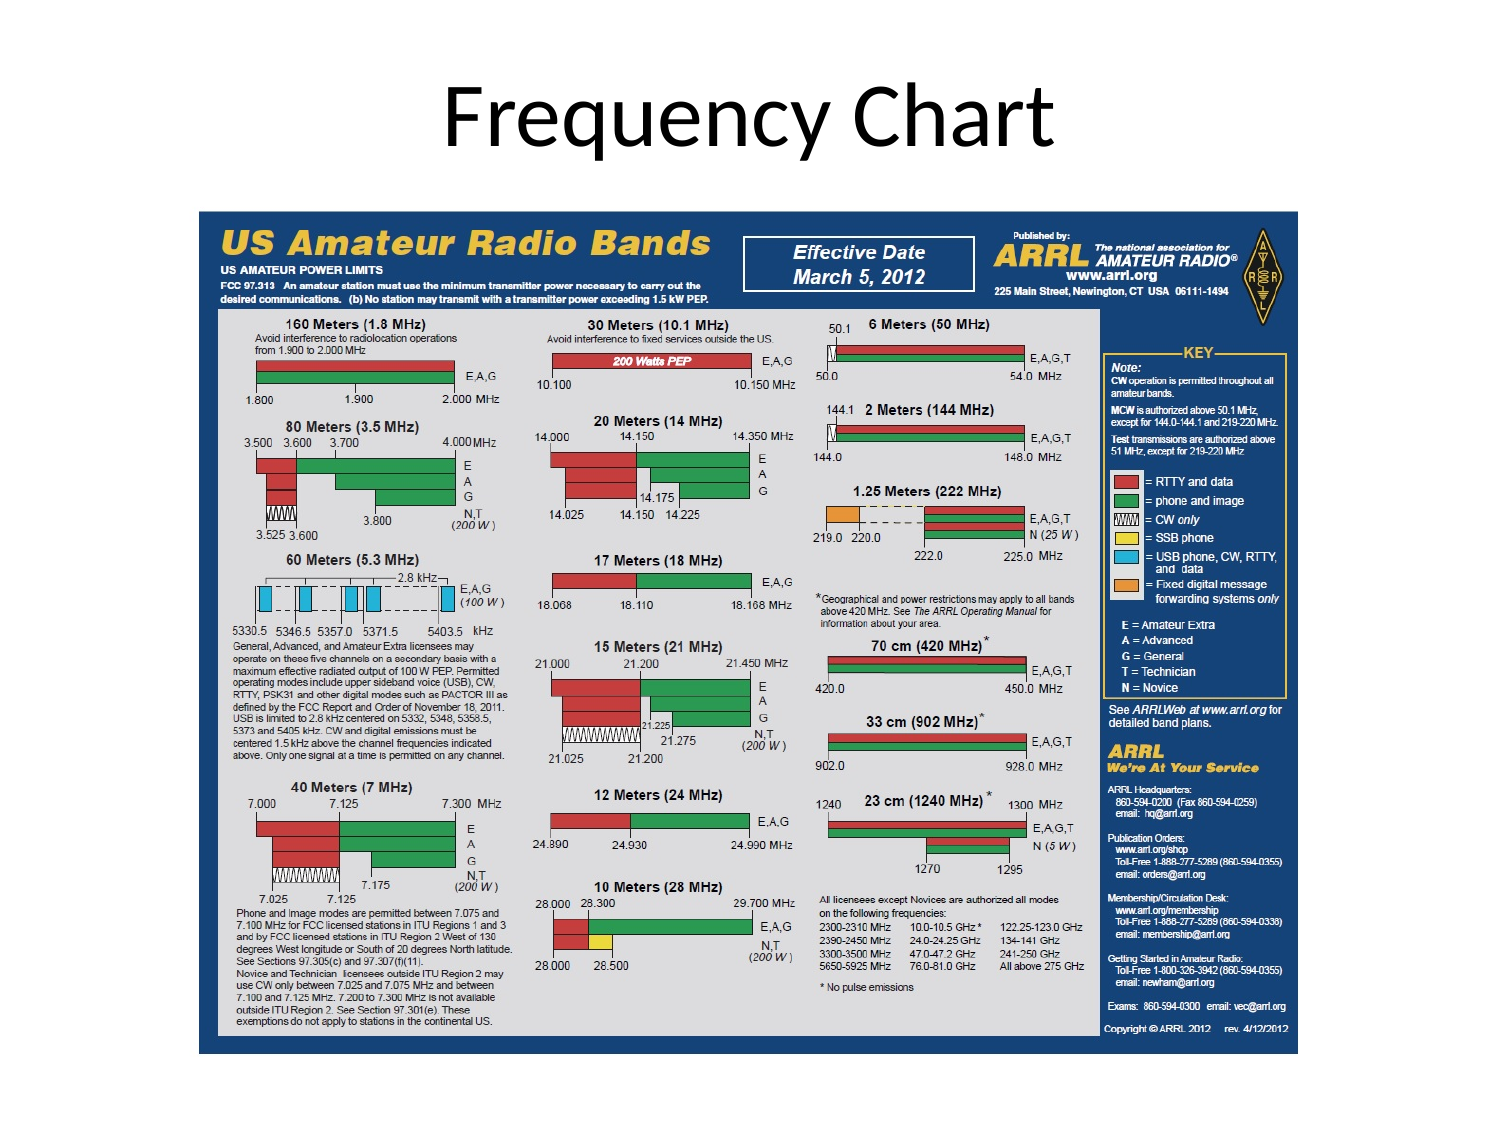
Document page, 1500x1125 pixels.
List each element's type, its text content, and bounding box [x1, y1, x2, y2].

picture [174, 187, 1314, 1068]
title Frequency Chart [75, 45, 1425, 175]
